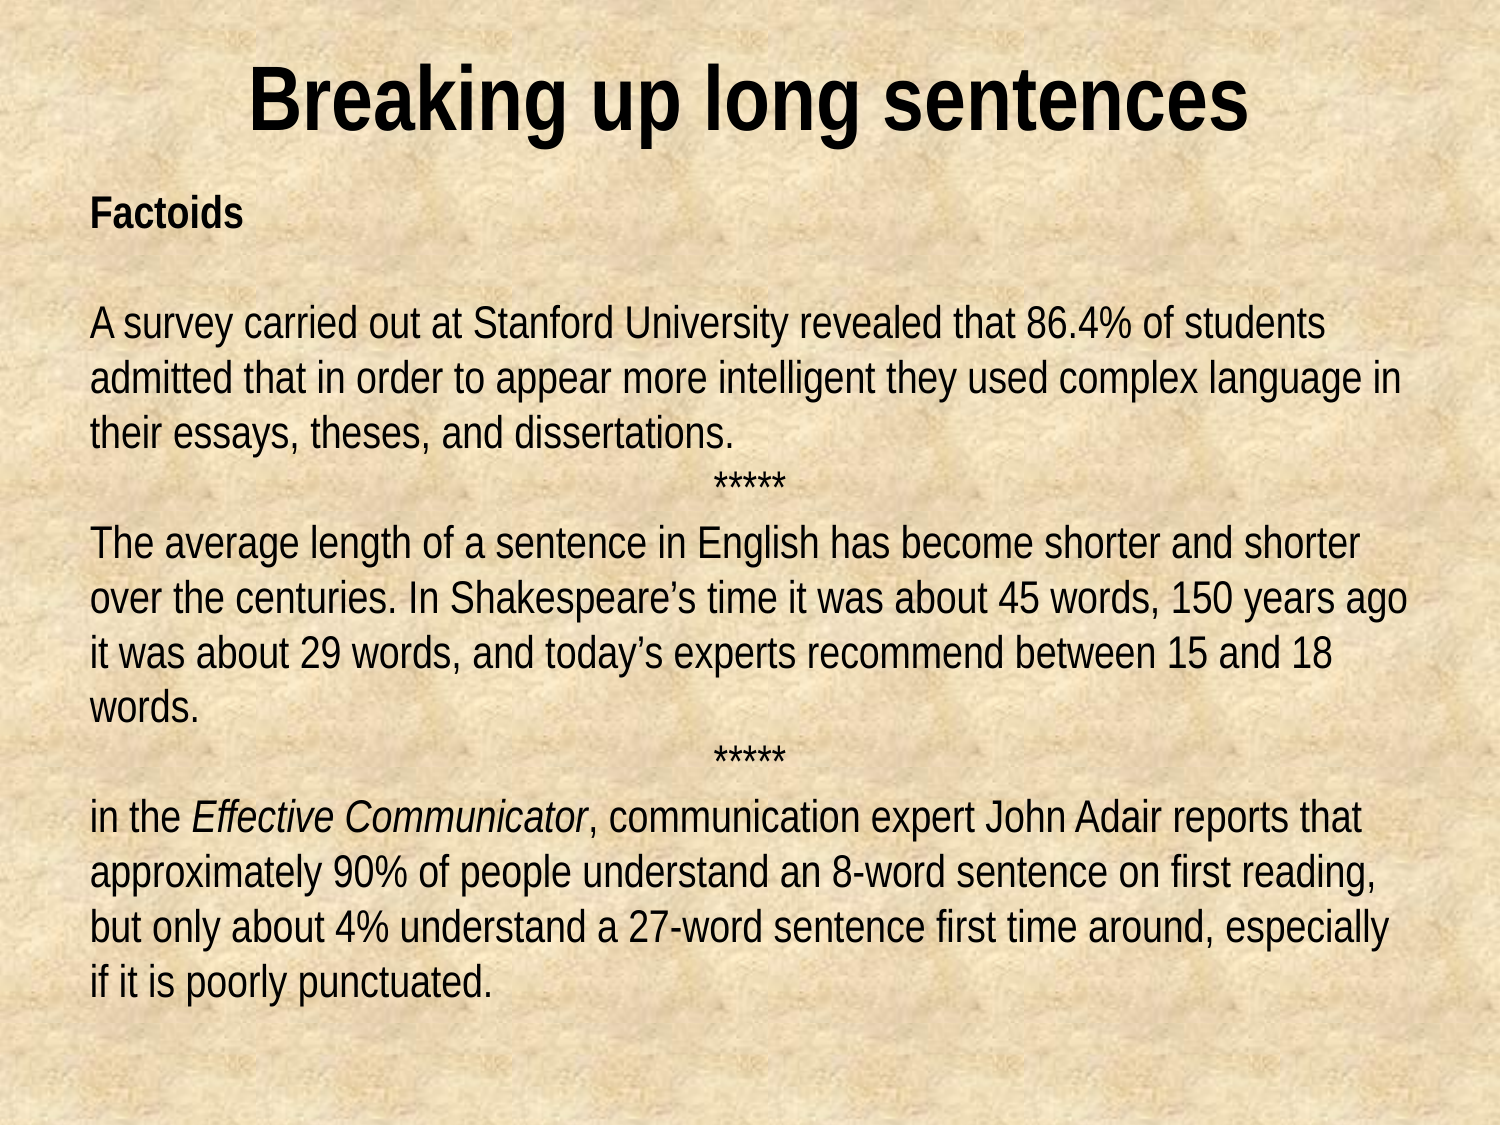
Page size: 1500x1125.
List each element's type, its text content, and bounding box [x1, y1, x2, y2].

title Breaking up long sentences [75, 0, 1425, 174]
picture [0, 0, 1500, 1125]
text_box Factoids A survey carried out at Stanford University revealed that 86.4% of students admitted that in order to appear more intelligent they used complex language in their essays, theses, and dissertations. ***** The average length of a sentence in English has become shorter and shorter over the centuries. In Shakespeare’s time it was about 45 words, 150 years ago it was about 29 words, and today’s experts recommend between 15 and 18 words. ***** in the Effective Communicator, communication expert John Adair reports that approximately 90% of people understand an 8-word sentence on first reading, but only about 4% understand a 27-word sentence first time around, especially if it is poorly punctuated. [74, 174, 1425, 1015]
